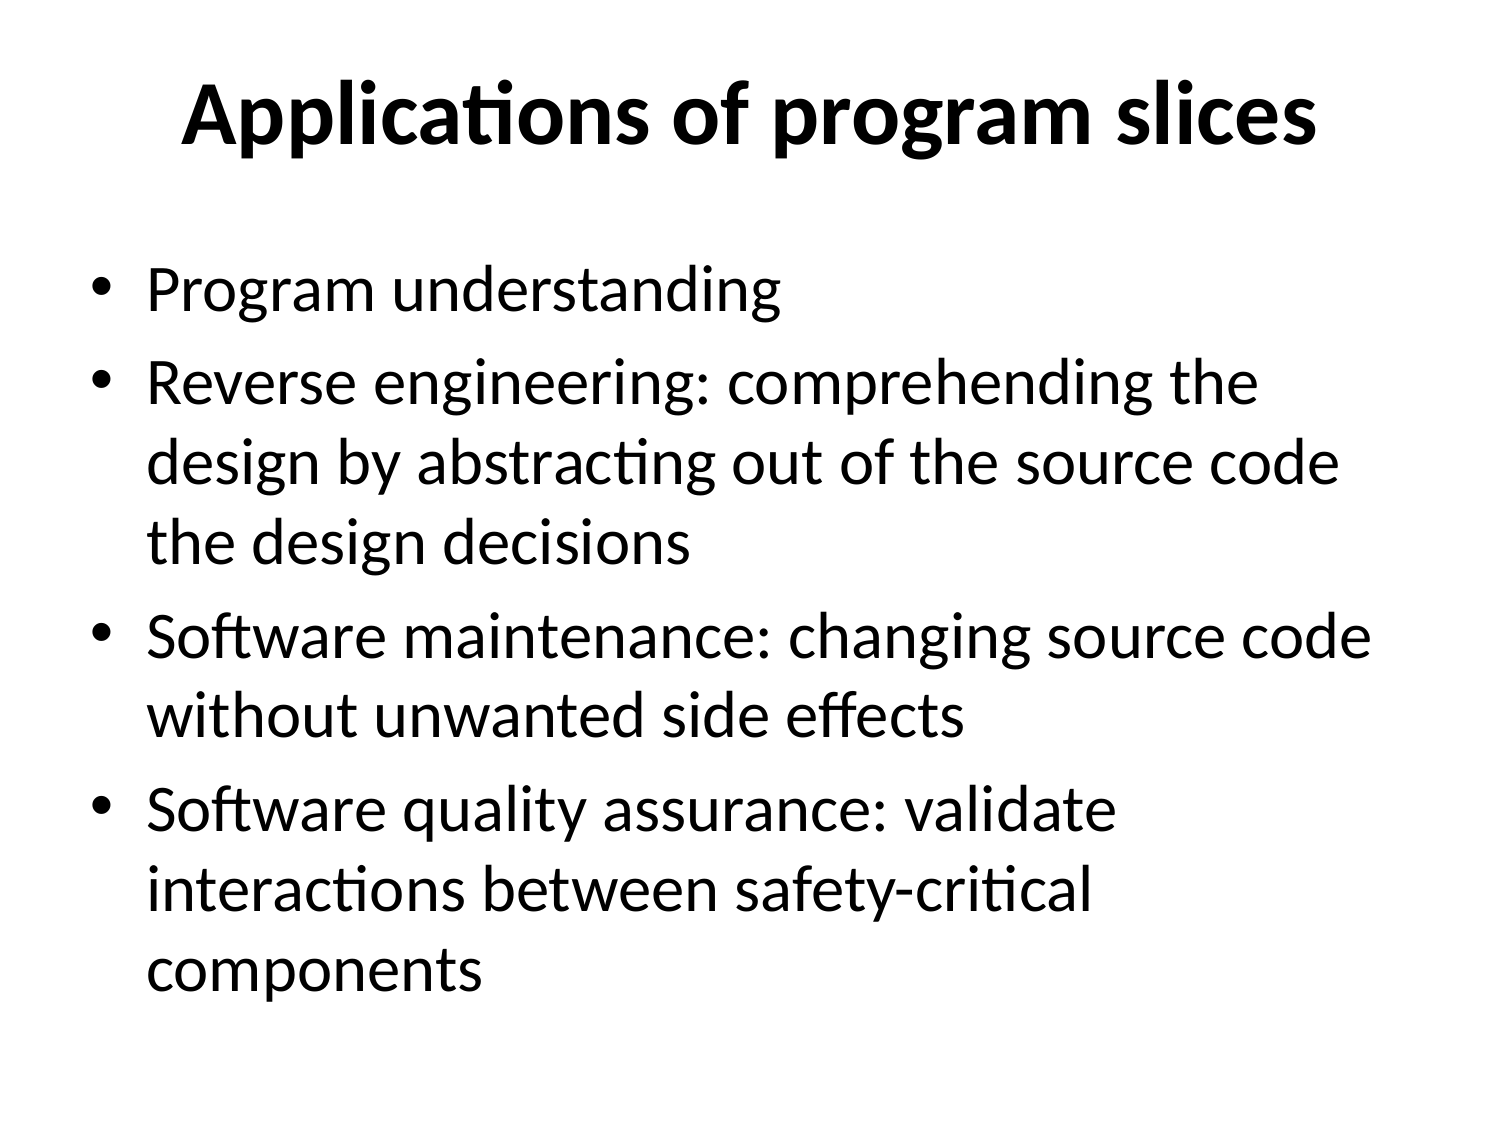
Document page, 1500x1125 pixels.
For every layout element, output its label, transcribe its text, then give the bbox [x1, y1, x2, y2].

text_box Program understanding Reverse engineering: comprehending the design by abstracting out of the source code the design decisions Software maintenance: changing source code without unwanted side effects Software quality assurance: validate interactions between safety-critical components [74, 237, 1425, 1050]
text_box Applications of program slices [74, 45, 1425, 233]
